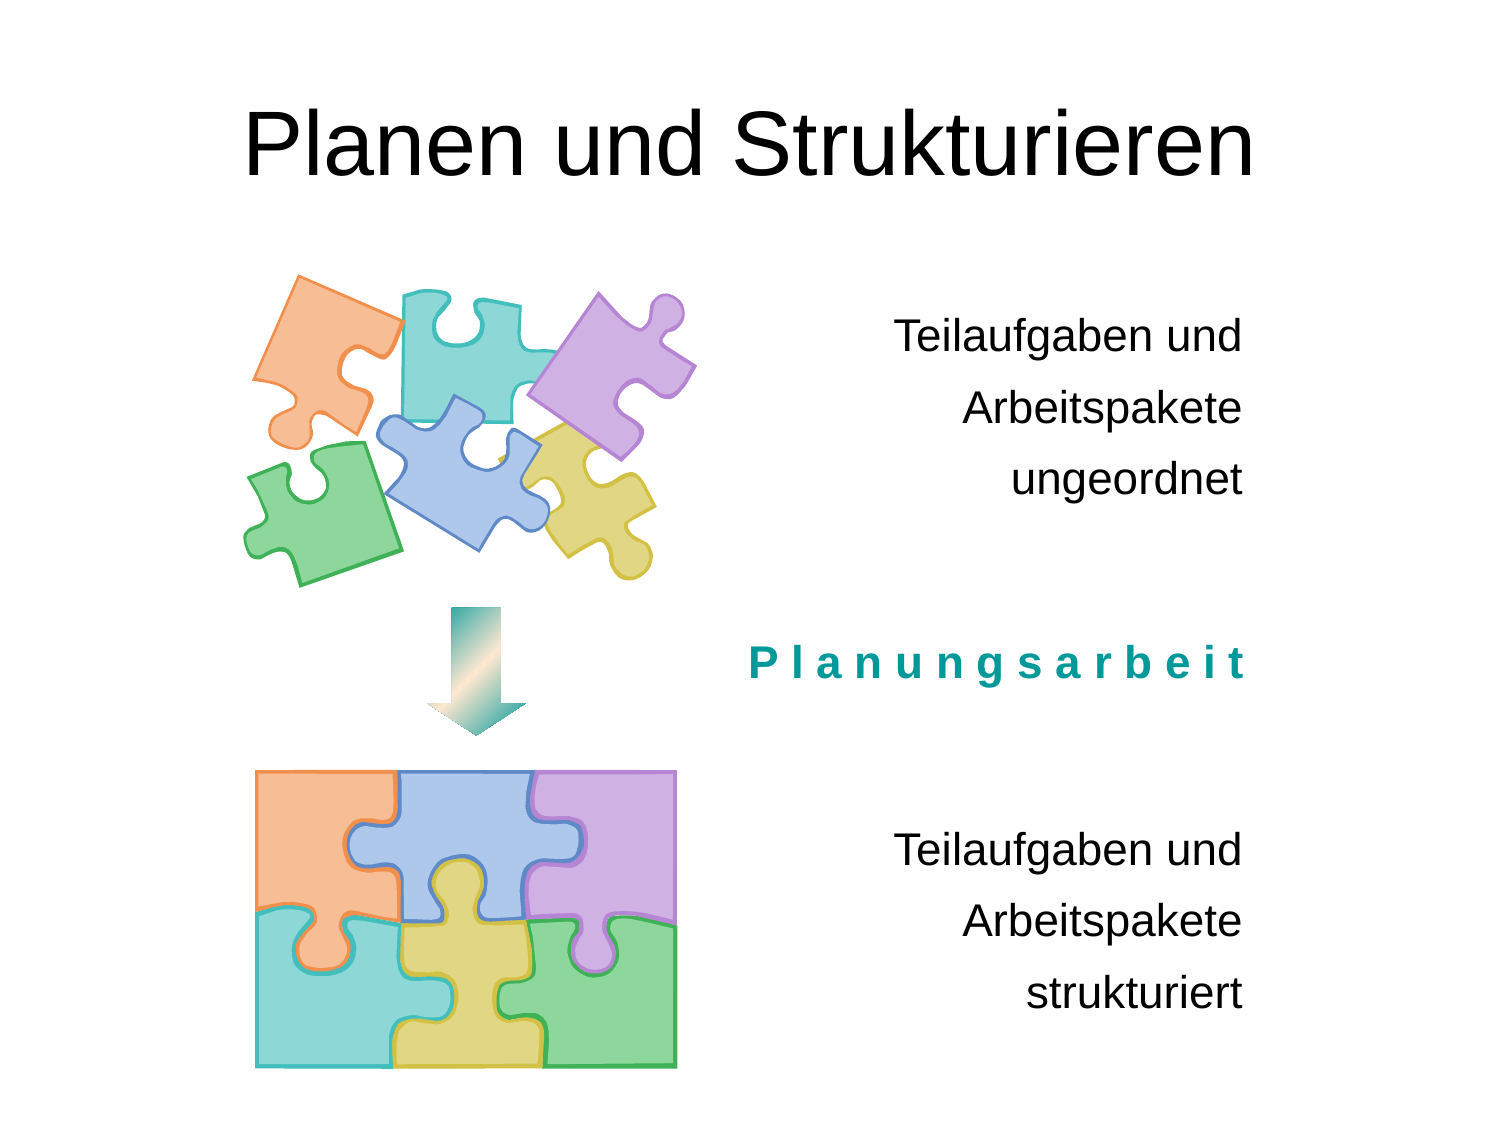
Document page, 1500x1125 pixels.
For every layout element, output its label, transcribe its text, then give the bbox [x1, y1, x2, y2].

title Planen und Strukturieren [75, 45, 1425, 233]
text_box Teilaufgaben und Arbeitspakete ungeordnet [878, 282, 1258, 512]
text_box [254, 769, 678, 1069]
text_box P l a n u n g s a r b e i t [733, 609, 1260, 696]
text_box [238, 279, 688, 592]
text_box Teilaufgaben und Arbeitspakete strukturiert [878, 795, 1258, 1025]
text_box [427, 607, 526, 736]
